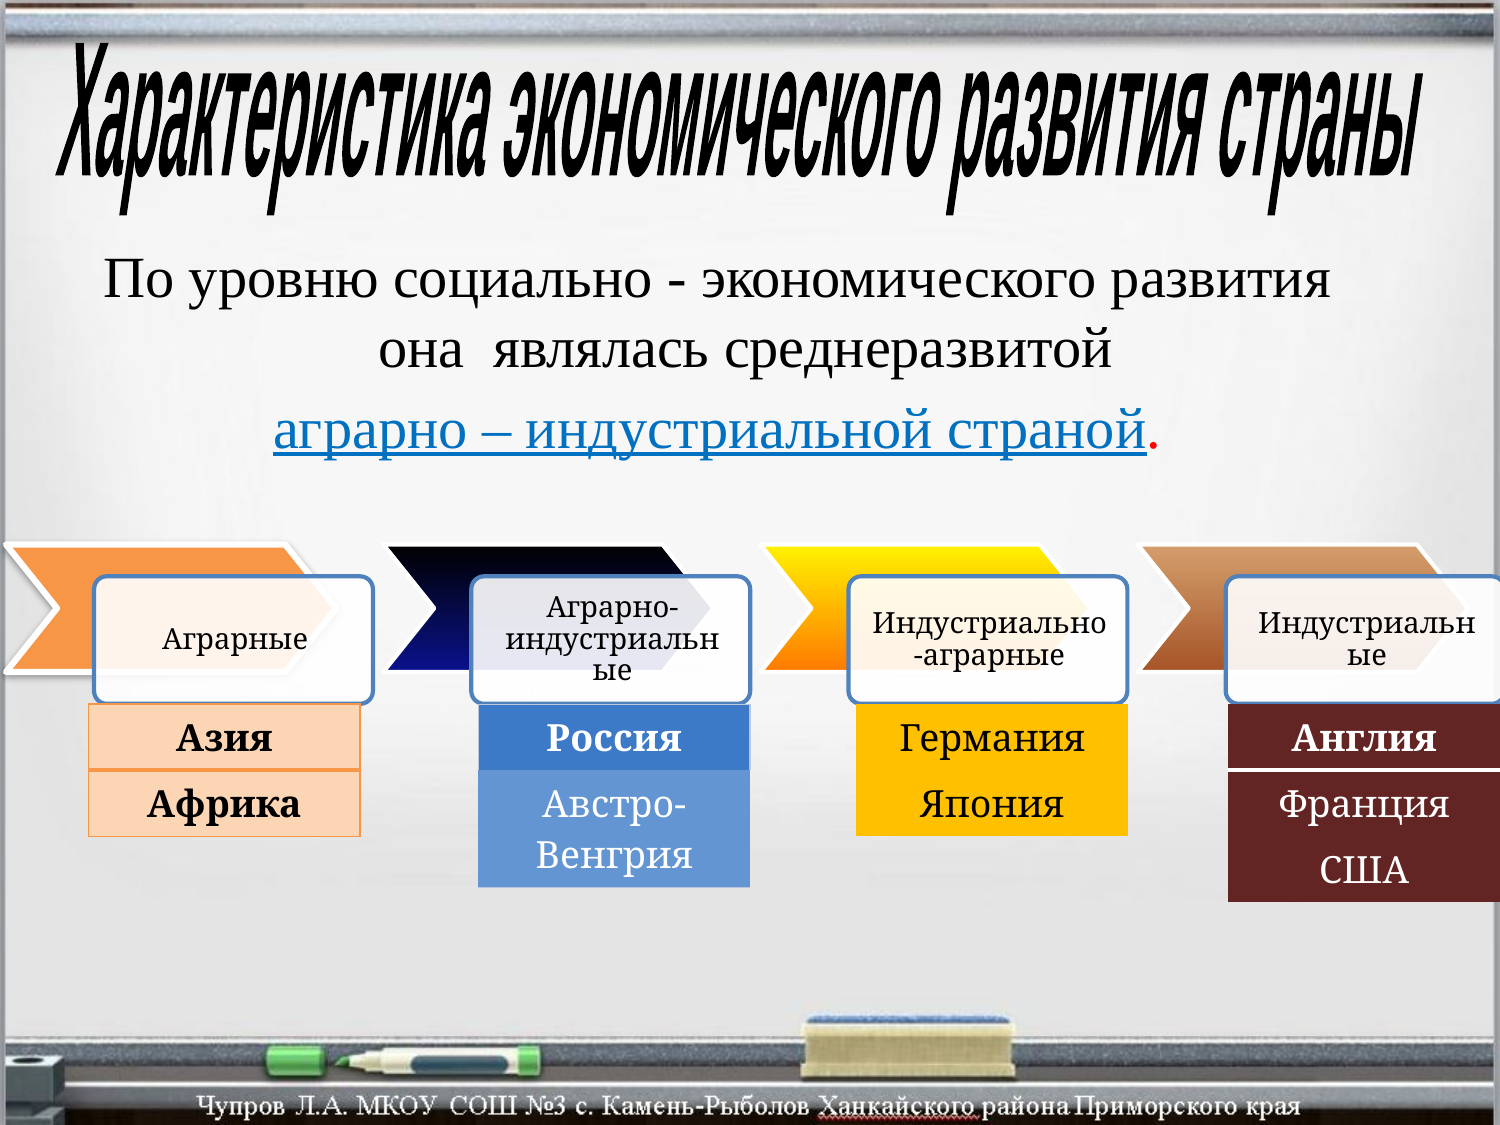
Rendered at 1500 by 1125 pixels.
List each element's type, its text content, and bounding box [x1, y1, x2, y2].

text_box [5, 526, 1500, 722]
table_cell Австро-Венгрия [478, 770, 750, 887]
table_cell Франция [1228, 772, 1500, 836]
table_header Англия [1228, 730, 1500, 768]
text_box По уровню социально - экономического развития она являлась среднеразвитой аграрно – индустриальной страной. [46, 255, 1388, 445]
table_header Азия [89, 730, 359, 768]
table_header Германия [856, 730, 1128, 770]
table_cell Япония [856, 770, 1128, 836]
table_cell США [1228, 836, 1500, 902]
table_cell Африка [89, 772, 359, 836]
table_header Россия [479, 730, 749, 770]
picture [0, 0, 1500, 1125]
